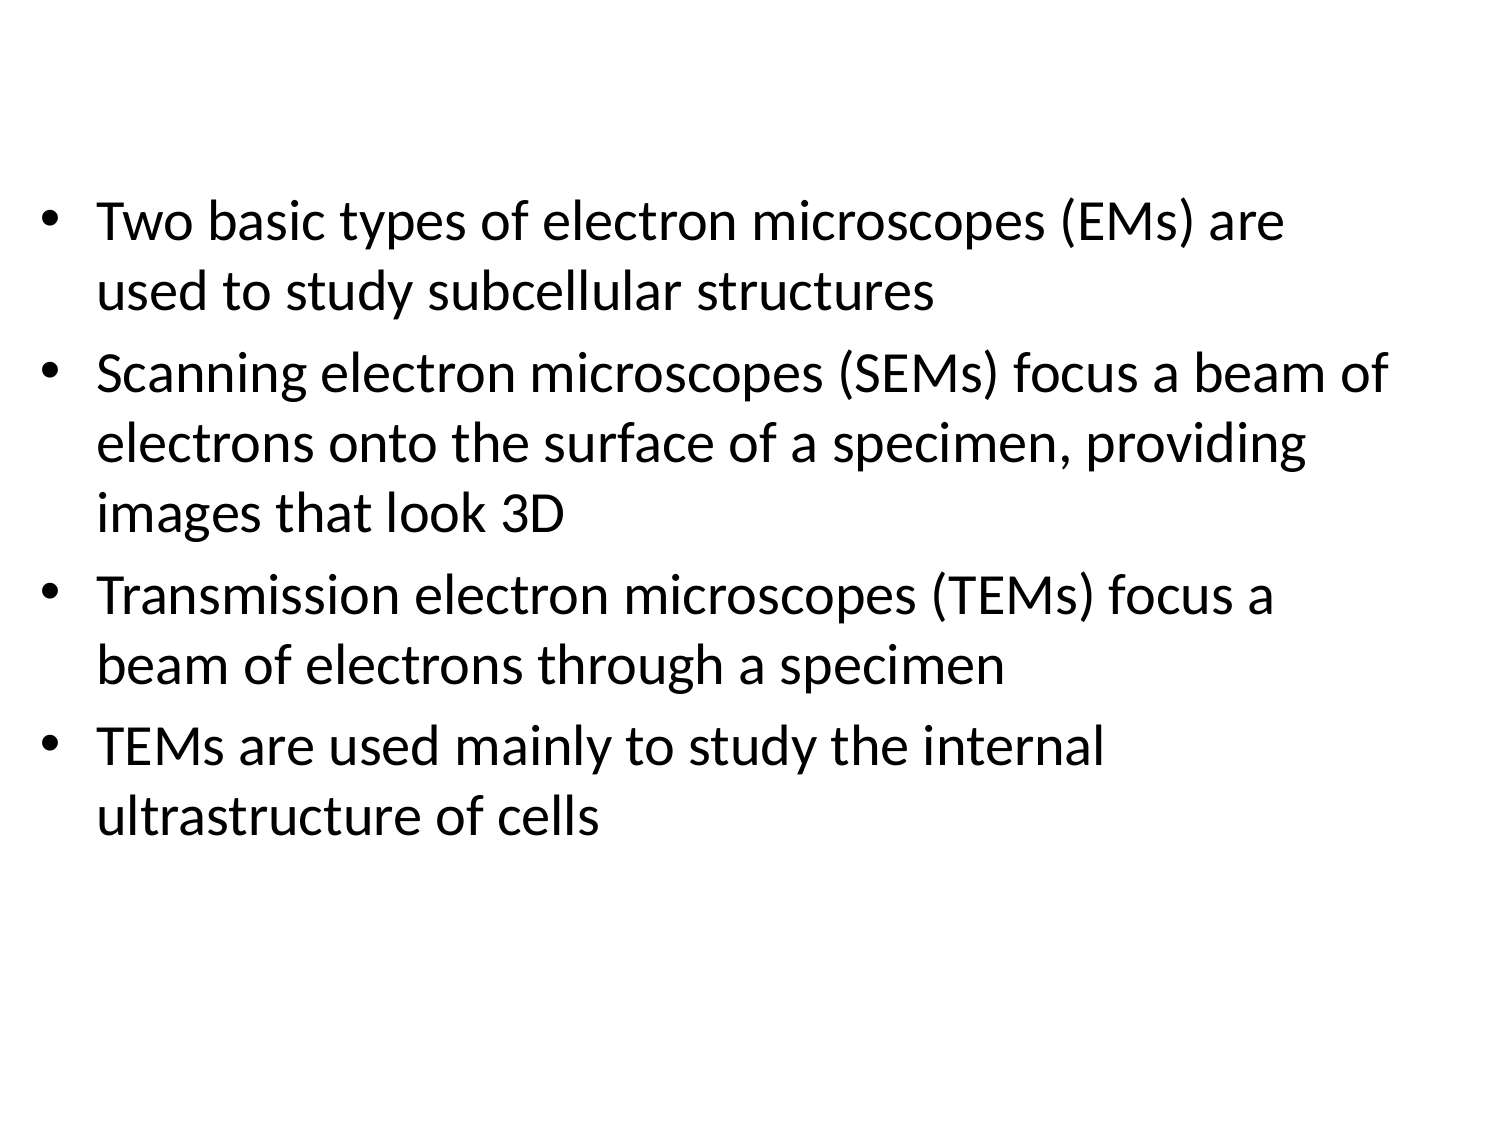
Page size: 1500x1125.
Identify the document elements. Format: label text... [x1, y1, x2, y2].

list Two basic types of electron microscopes (EMs) are used to study subcellular structures Scanning electron microscopes (SEMs) focus a beam of electrons onto the surface of a specimen, providing images that look 3D Transmission electron microscopes (TEMs) focus a beam of electrons through a specimen TEMs are used mainly to study the internal ultrastructure of cells [24, 174, 1425, 972]
